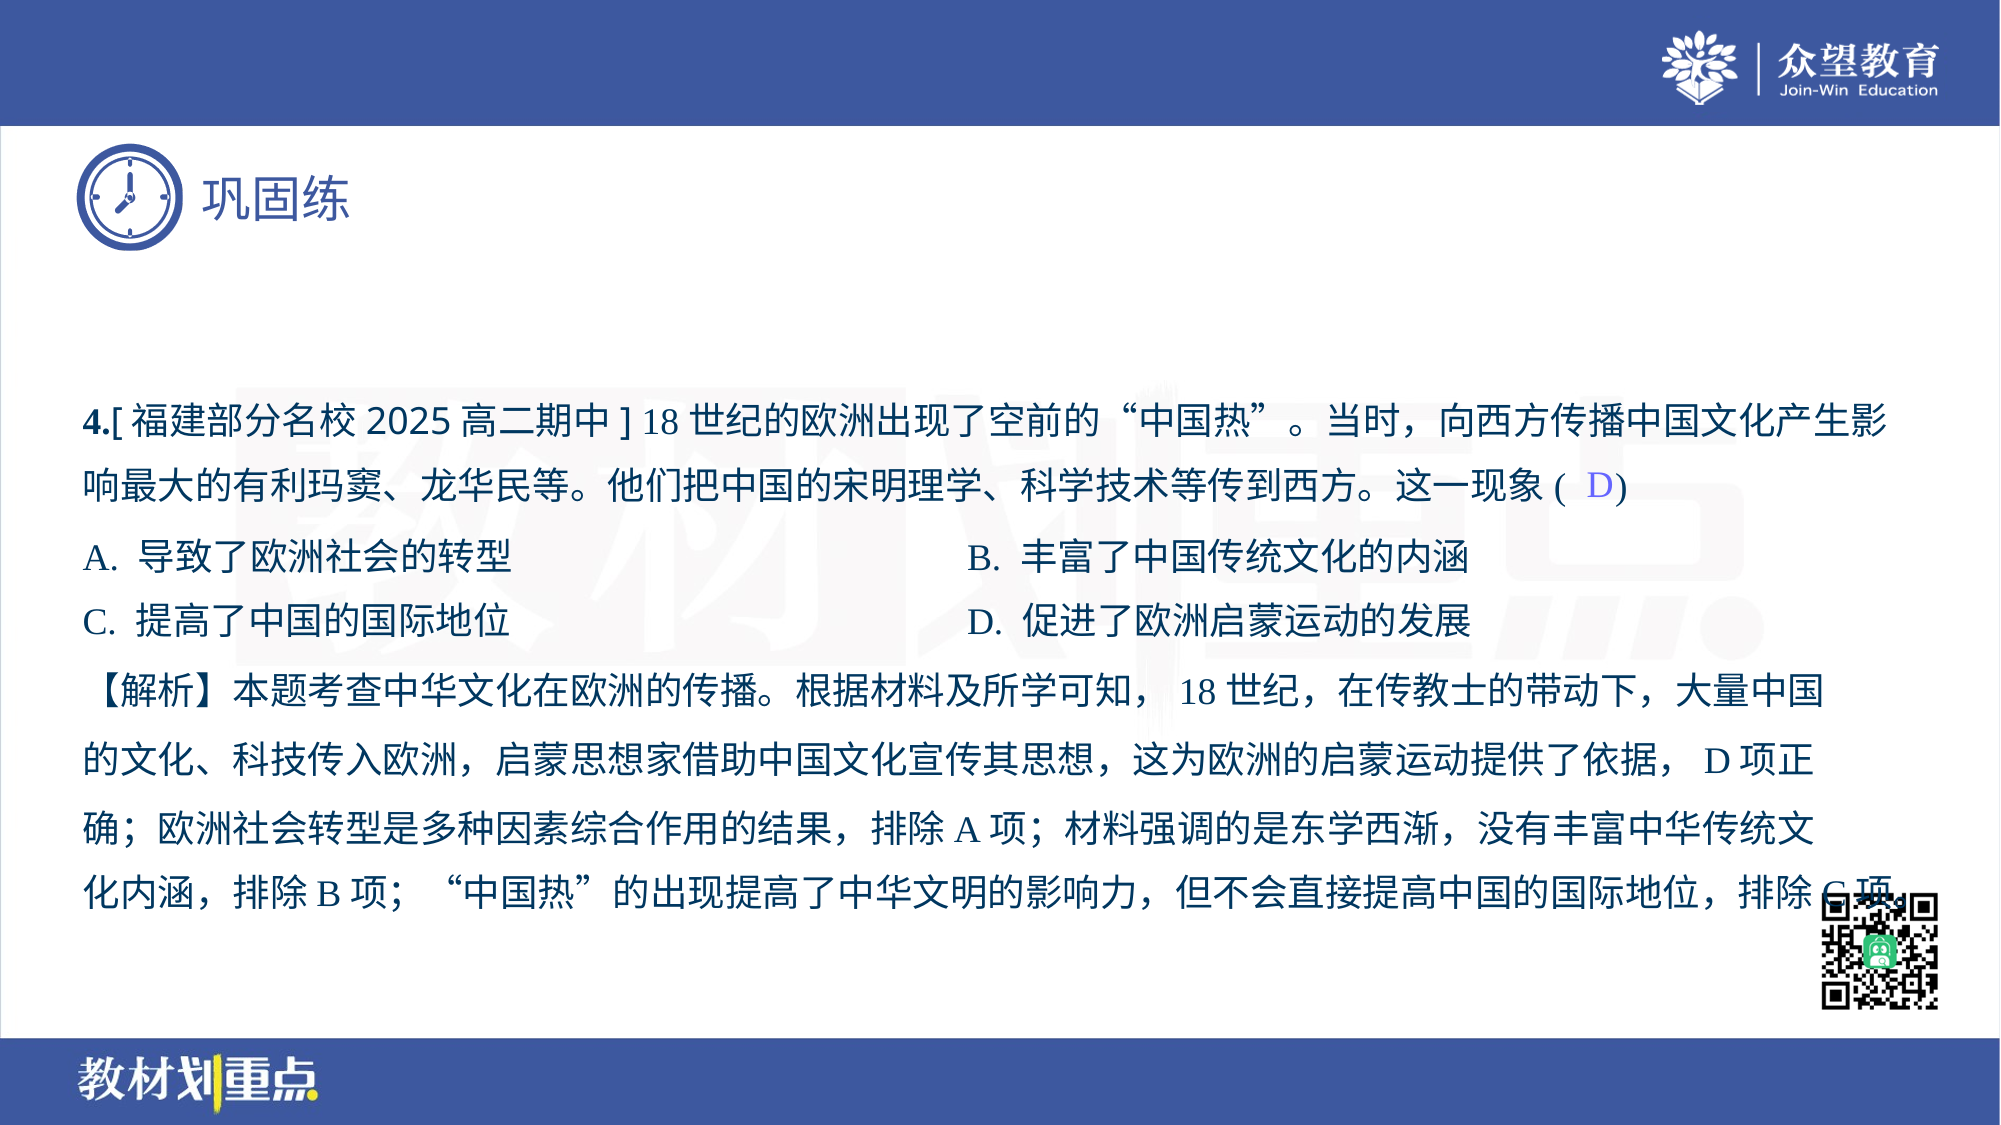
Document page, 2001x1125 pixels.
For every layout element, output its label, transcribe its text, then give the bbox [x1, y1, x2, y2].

picture [0, 0, 2000, 1125]
text_box 4.[福建部分名校2025高二期中] 18世纪的欧洲出现了空前的“中国热”。当时，向西方传播中国文化产生影 响最大的有利玛窦、龙华民等。他们把中国的宋明理学、科学技术等传到西方。这一现象( ) [82, 373, 1817, 500]
text_box 【解析】本题考查中华文化在欧洲的传播。根据材料及所学可知，18世纪，在传教士的带动下，大量中国 的文化、科技传入欧洲，启蒙思想家借助中国文化宣传其思想，这为欧洲的启蒙运动提供了依据，D项正 确；欧洲社会转型是多种因素综合作用的结果，排除A项；材料强调的是东学西渐，没有丰富中华传统文 化内涵，排除B项；“中国热”的出现提高了中华文明的影响力，但不会直接提高中国的国际地位，排除C项。 [82, 643, 1817, 908]
text_box A. 导致了欧洲社会的转型 B. 丰富了中国传统文化的内涵 C. 提高了中国的国际地位 D. 促进了欧洲启蒙运动的发展 [82, 508, 1817, 636]
text_box D [1572, 440, 1628, 499]
